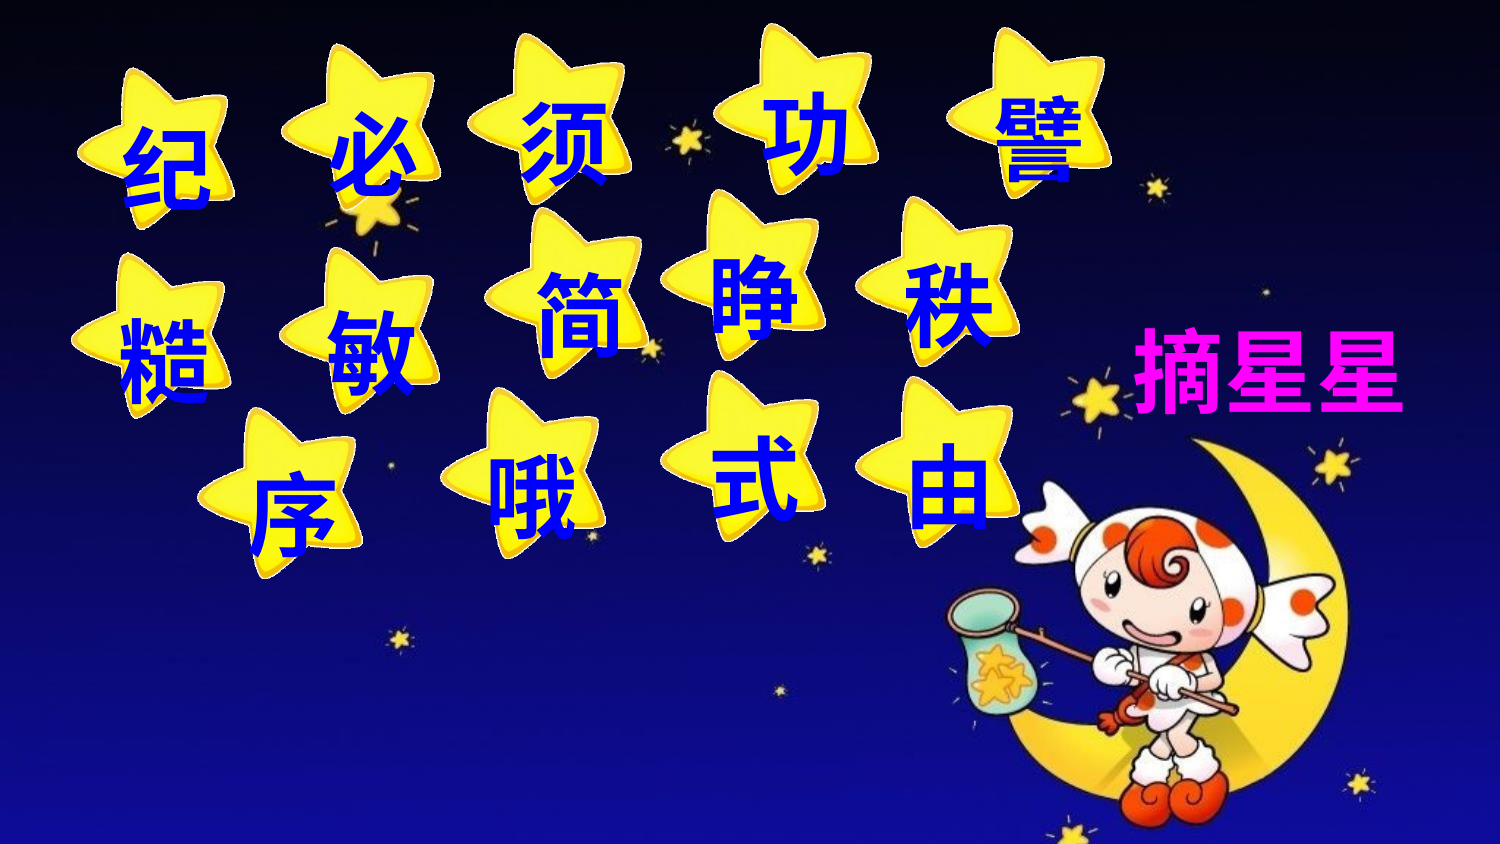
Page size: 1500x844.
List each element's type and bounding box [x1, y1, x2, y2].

text_box [462, 23, 645, 209]
text_box [72, 50, 246, 233]
text_box [709, 13, 891, 199]
text_box [67, 242, 243, 425]
text_box [656, 359, 838, 546]
text_box [276, 35, 453, 214]
text_box [436, 377, 618, 563]
text_box [850, 186, 1033, 366]
text_box [656, 178, 838, 358]
text_box [275, 234, 453, 418]
picture [0, 0, 1500, 844]
text_box [850, 367, 1033, 552]
text_box [193, 395, 375, 583]
text_box [942, 20, 1124, 203]
text_box [479, 196, 662, 383]
